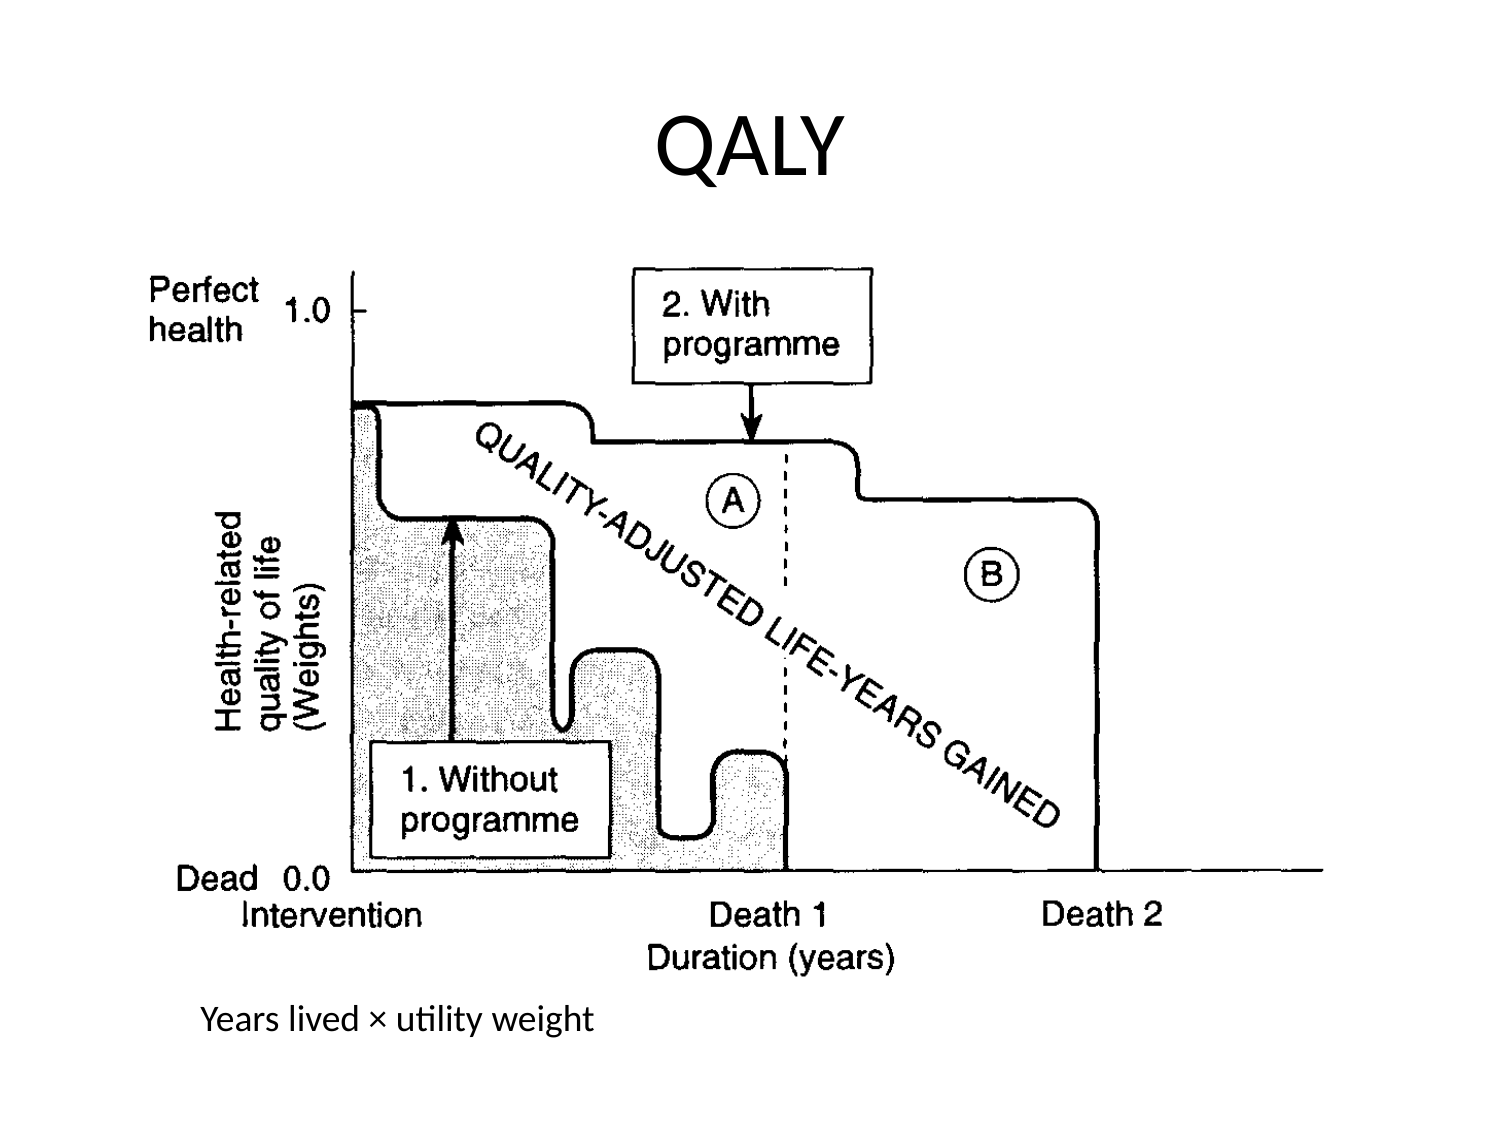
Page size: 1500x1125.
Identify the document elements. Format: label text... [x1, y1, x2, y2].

title QALY [75, 45, 1425, 233]
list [81, 243, 1419, 1006]
text_box Years lived × utility weight [185, 1014, 611, 1046]
